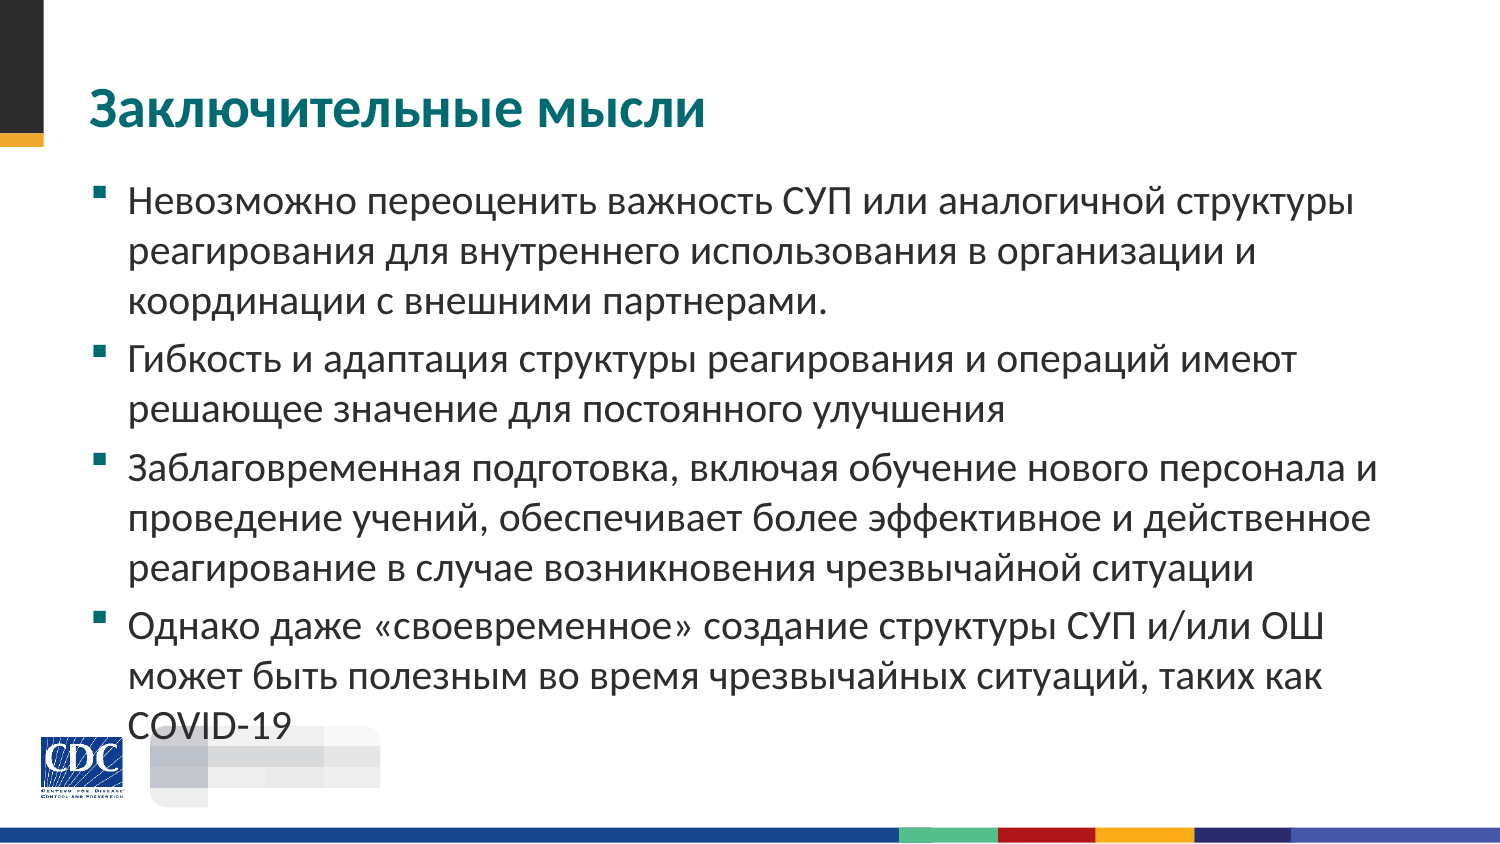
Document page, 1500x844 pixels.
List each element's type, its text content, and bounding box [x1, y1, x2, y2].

title Заключительные мысли [75, 33, 1425, 147]
picture [41, 737, 125, 798]
list Невозможно переоценить важность СУП или аналогичной структуры реагирования для внутреннего использования в организации и координации с внешними партнерами. Гибкость и адаптация структуры реагирования и операций имеют решающее значение для постоянного улучшения Заблаговременная подготовка, включая обучение нового персонала и проведение учений, обеспечивает более эффективное и действенное реагирование в случае возникновения чрезвычайной ситуации Однако даже «своевременное» создание структуры СУП и/или ОШ может быть полезным во время чрезвычайных ситуаций, таких как COVID-19 [75, 165, 1414, 714]
